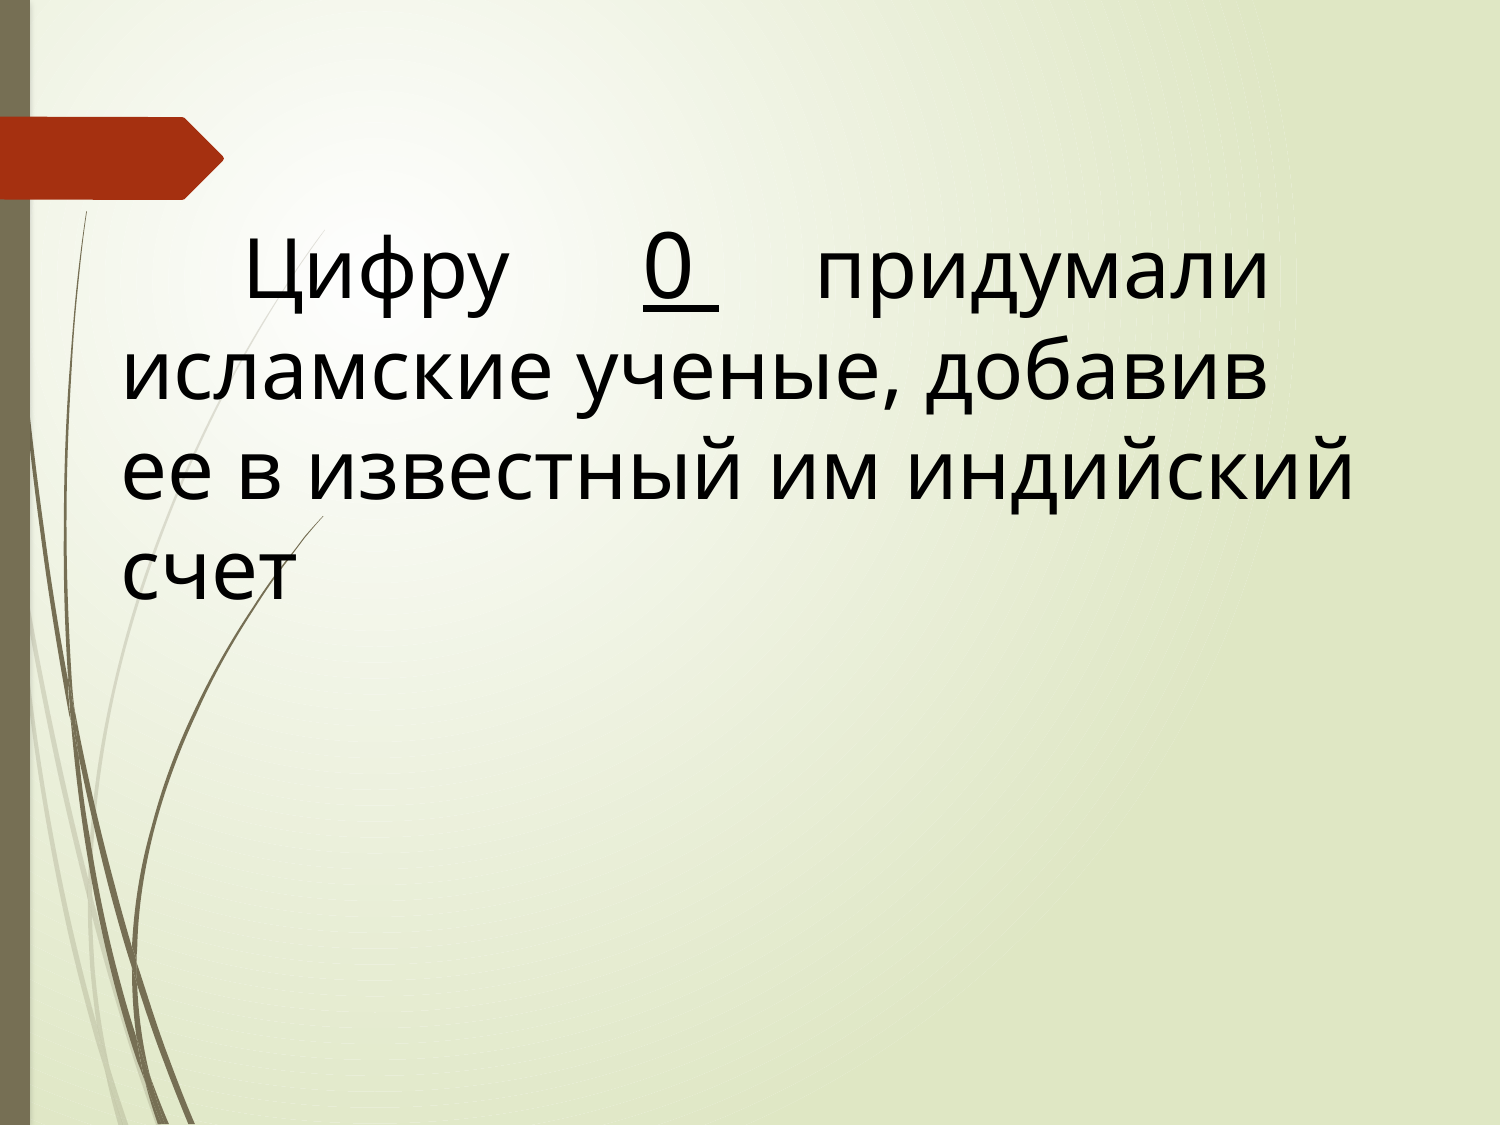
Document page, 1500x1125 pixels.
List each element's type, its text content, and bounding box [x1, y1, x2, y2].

text_box Цифру 0 придумали исламские ученые, добавив ее в известный им индийский счет [105, 199, 1395, 624]
